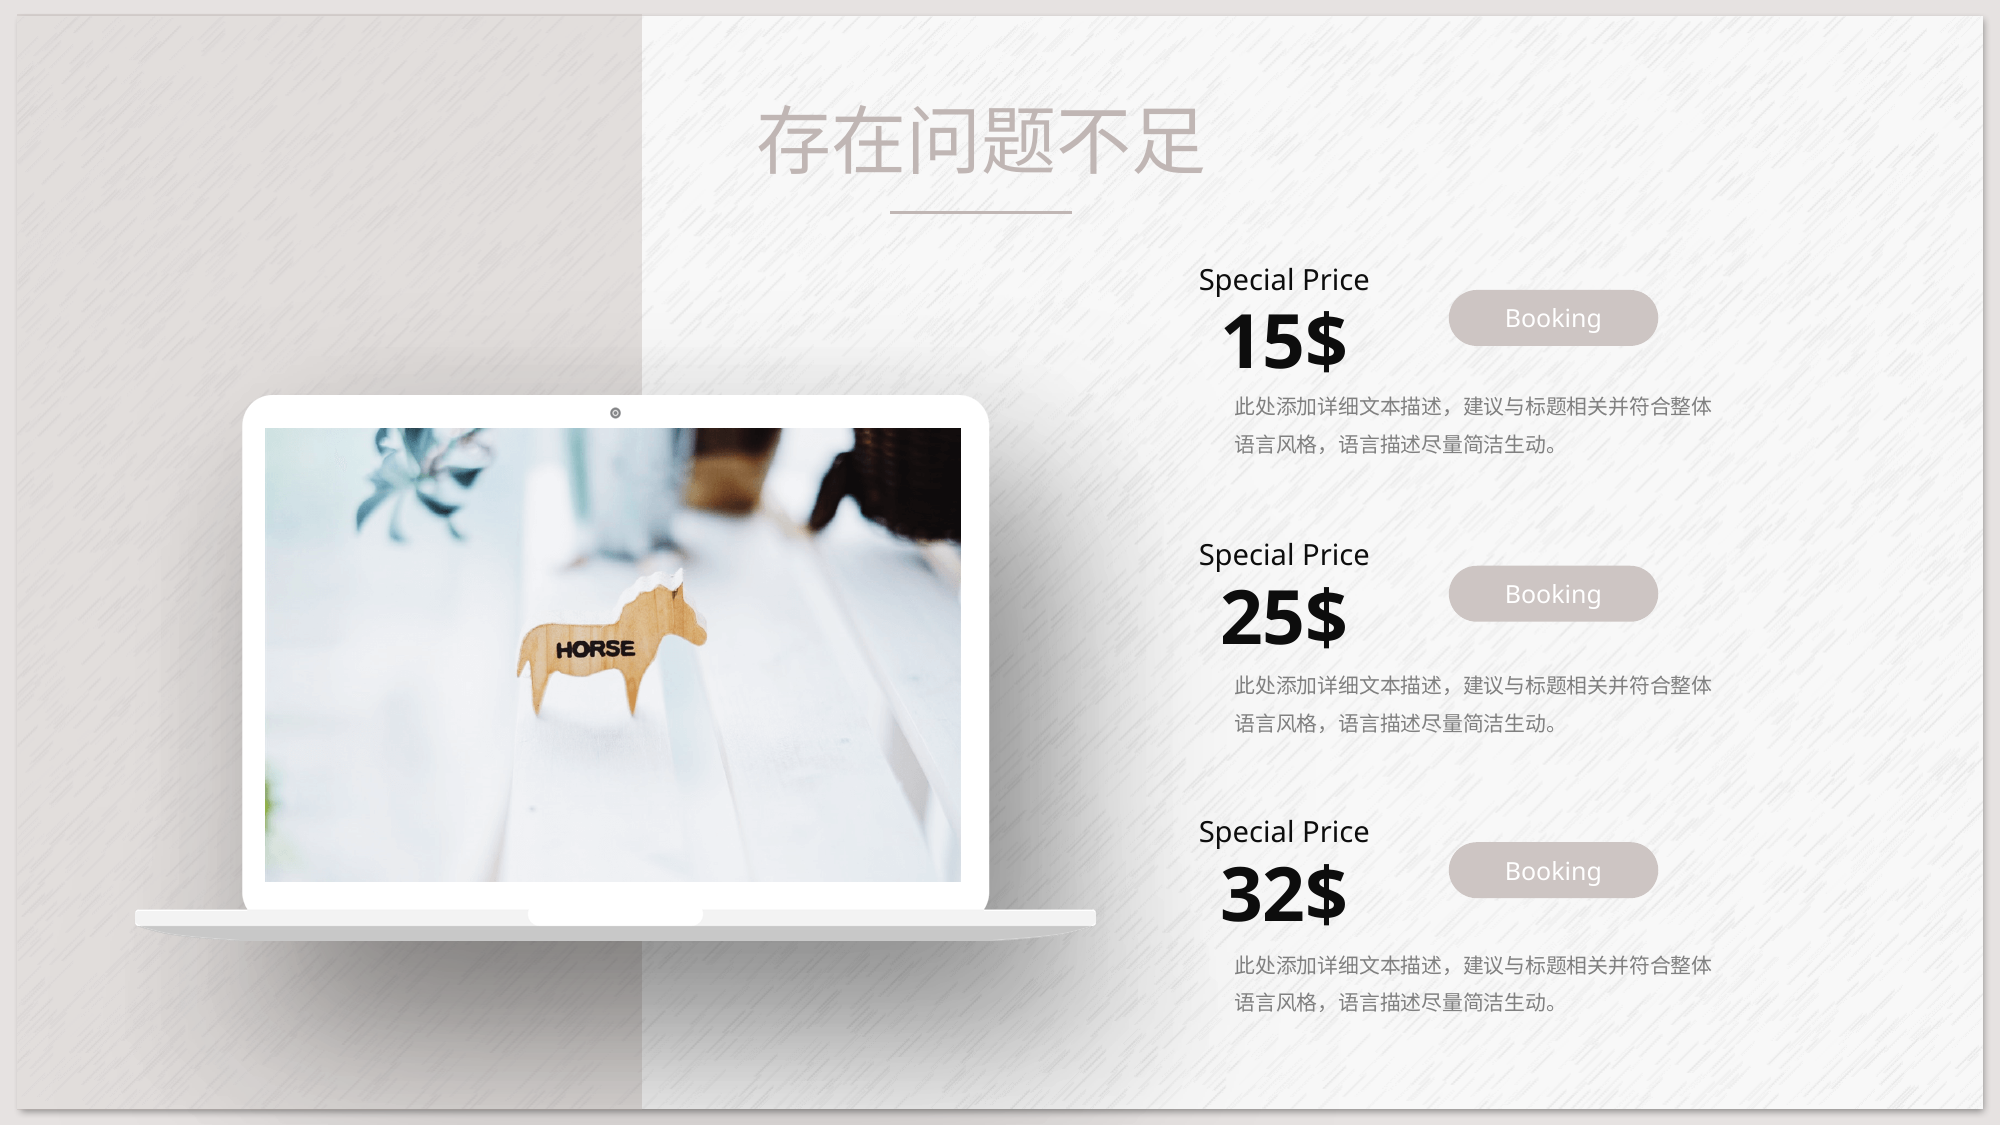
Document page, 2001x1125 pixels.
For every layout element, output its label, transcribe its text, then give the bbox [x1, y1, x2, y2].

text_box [1166, 805, 1403, 945]
text_box 此处添加详细文本描述，建议与标题相关并符合整体语言风格，语言描述尽量简洁生动。 [1364, 653, 1727, 743]
text_box 存在问题不足 [674, 85, 1288, 192]
text_box Booking [1447, 288, 1660, 347]
picture [0, 14, 1364, 1125]
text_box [1166, 253, 1403, 393]
text_box Booking [1447, 841, 1660, 900]
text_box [1166, 529, 1403, 669]
text_box 此处添加详细文本描述，建议与标题相关并符合整体语言风格，语言描述尽量简洁生动。 [1364, 932, 1727, 1023]
text_box 此处添加详细文本描述，建议与标题相关并符合整体语言风格，语言描述尽量简洁生动。 [1364, 373, 1727, 464]
text_box Booking [1447, 564, 1660, 623]
